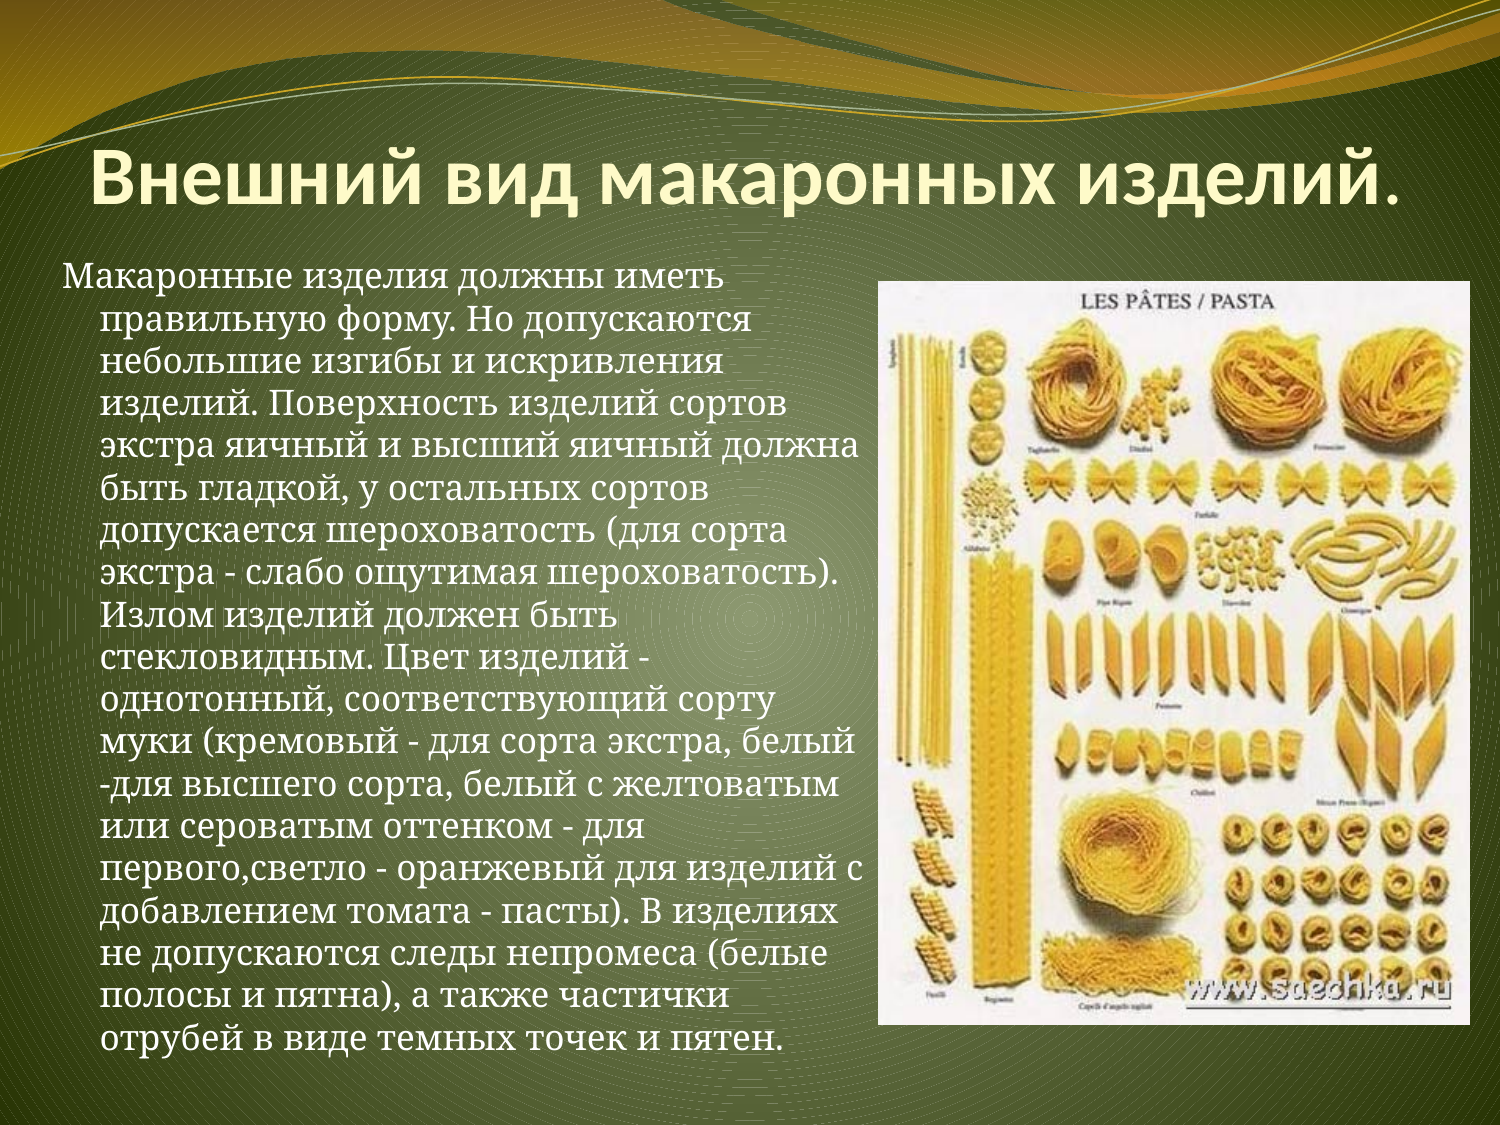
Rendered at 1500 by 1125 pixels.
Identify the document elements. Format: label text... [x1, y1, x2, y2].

title Внешний вид макаронных изделий. [70, 105, 1421, 222]
picture [878, 280, 1470, 1026]
list Макаронные изделия должны иметь правильную форму. Но допускаются небольшие изгибы и искривления изделий. Поверхность изделий сортов экстра яичный и высший яичный должна быть гладкой, у остальных сортов допускается шероховатость (для сорта экстра - слабо ощутимая шероховатость). Излом изделий должен быть стекловидным. Цвет изделий -однотонный, соответствующий сорту муки (кремовый - для сорта экстра, белый -для высшего сорта, белый с желтоватым или сероватым оттенком - для первого,светло - оранжевый для изделий с добавлением томата - пасты). В изделиях не допускаются следы непромеса (белые полосы и пятна), а также частички отрубей в виде темных точек и пятен. [46, 245, 887, 1079]
